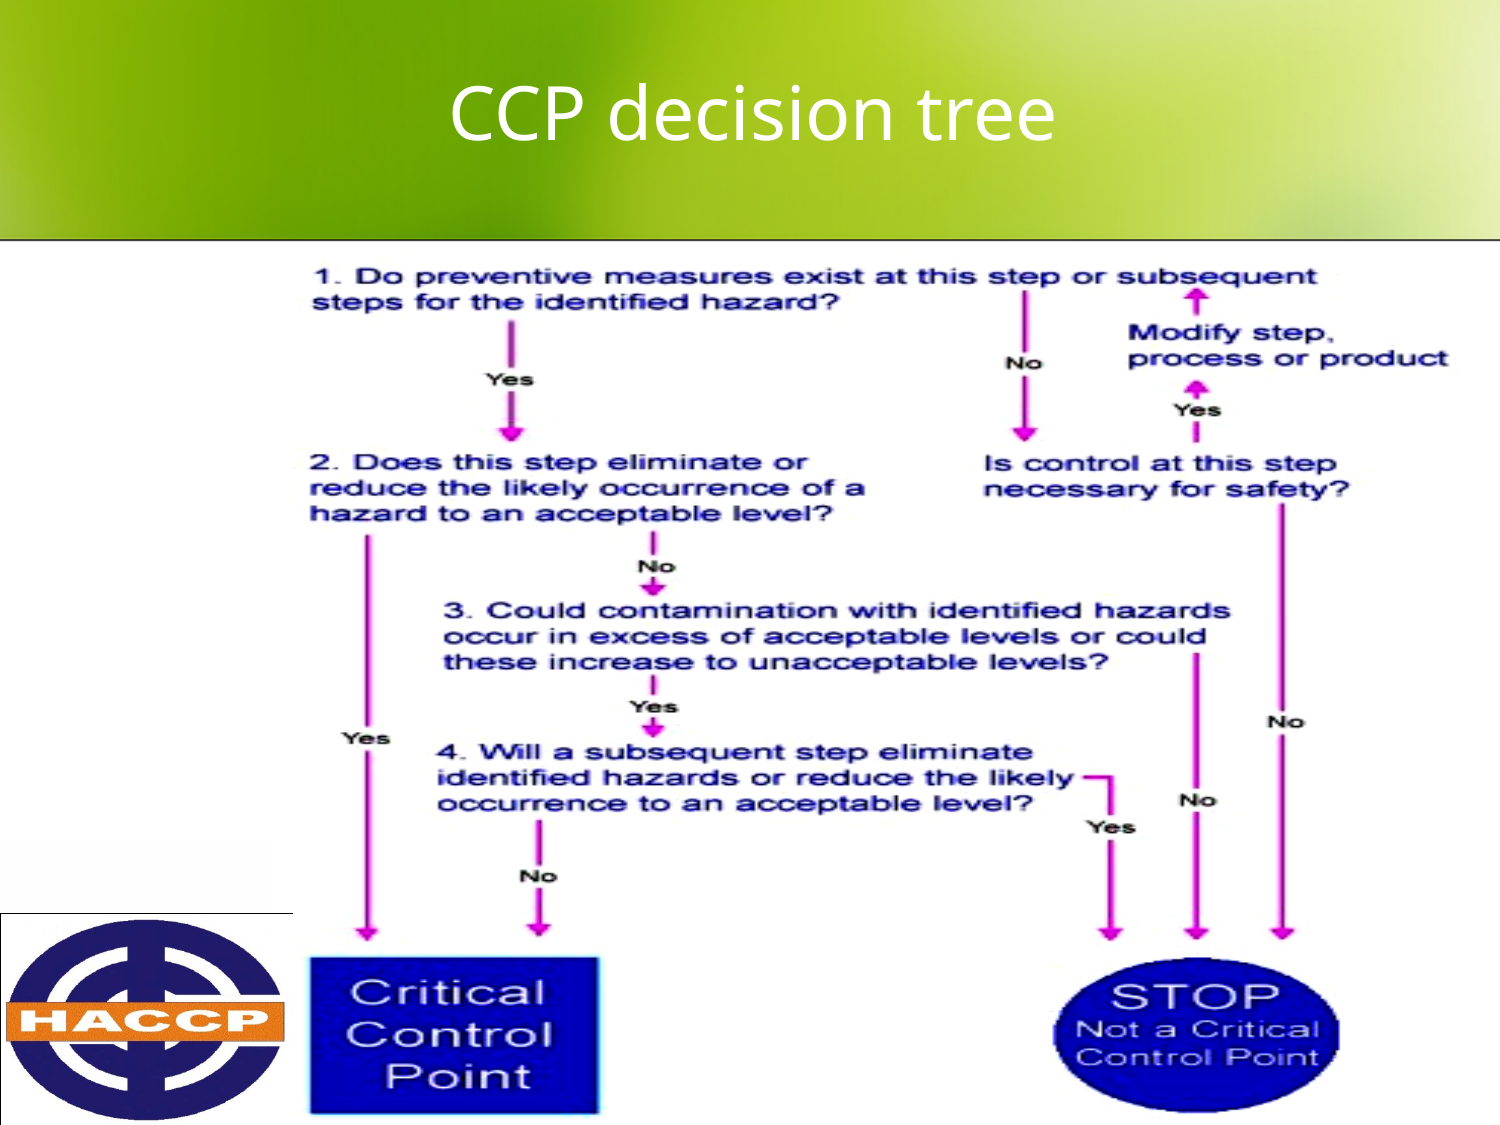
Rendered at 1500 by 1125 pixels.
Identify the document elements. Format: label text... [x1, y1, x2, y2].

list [269, 245, 1466, 1125]
picture [0, 0, 1500, 1125]
title CCP decision tree [52, 57, 1454, 165]
